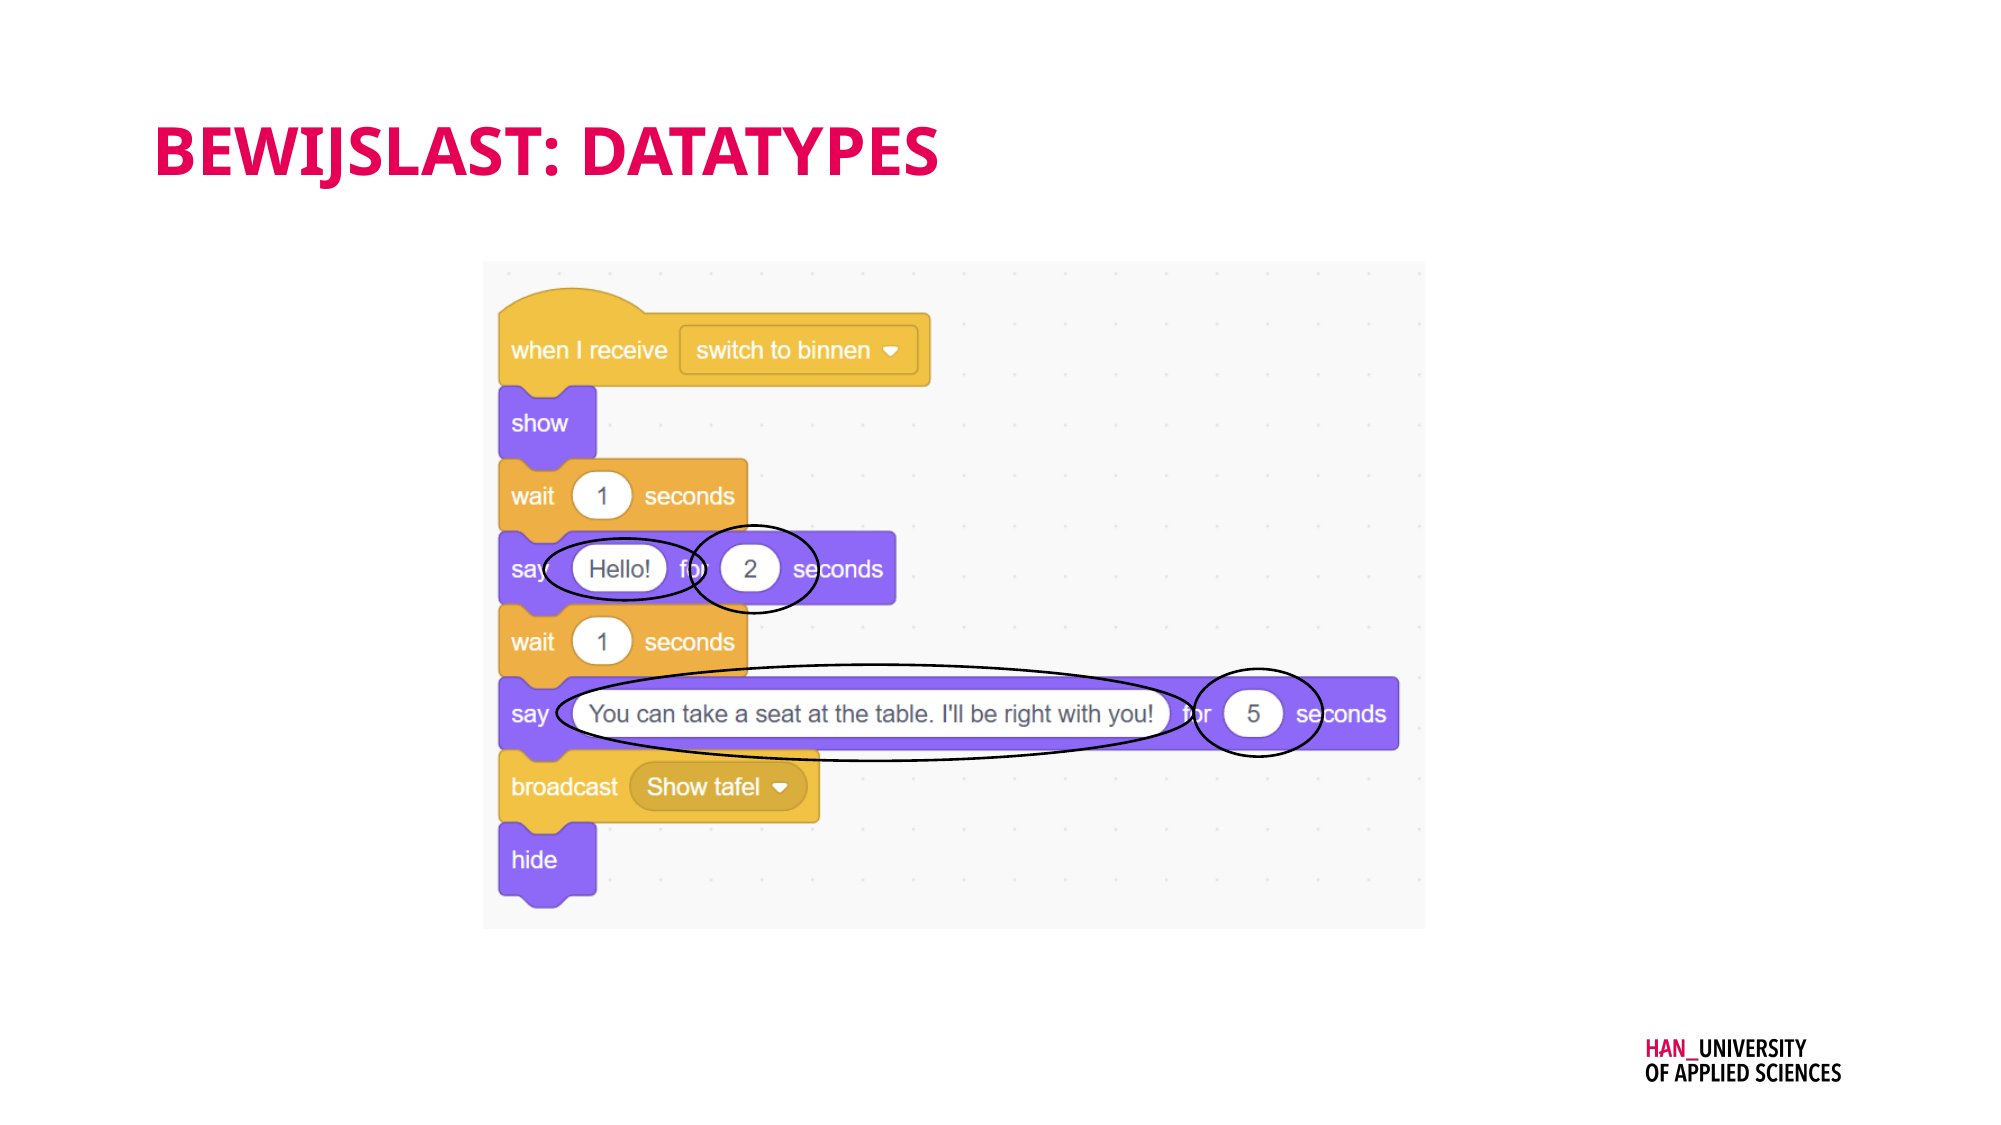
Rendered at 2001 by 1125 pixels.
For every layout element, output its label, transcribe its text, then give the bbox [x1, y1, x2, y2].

title Bewijslast: Datatypes [137, 59, 1863, 278]
picture [1640, 1021, 1864, 1119]
picture [483, 261, 1425, 929]
